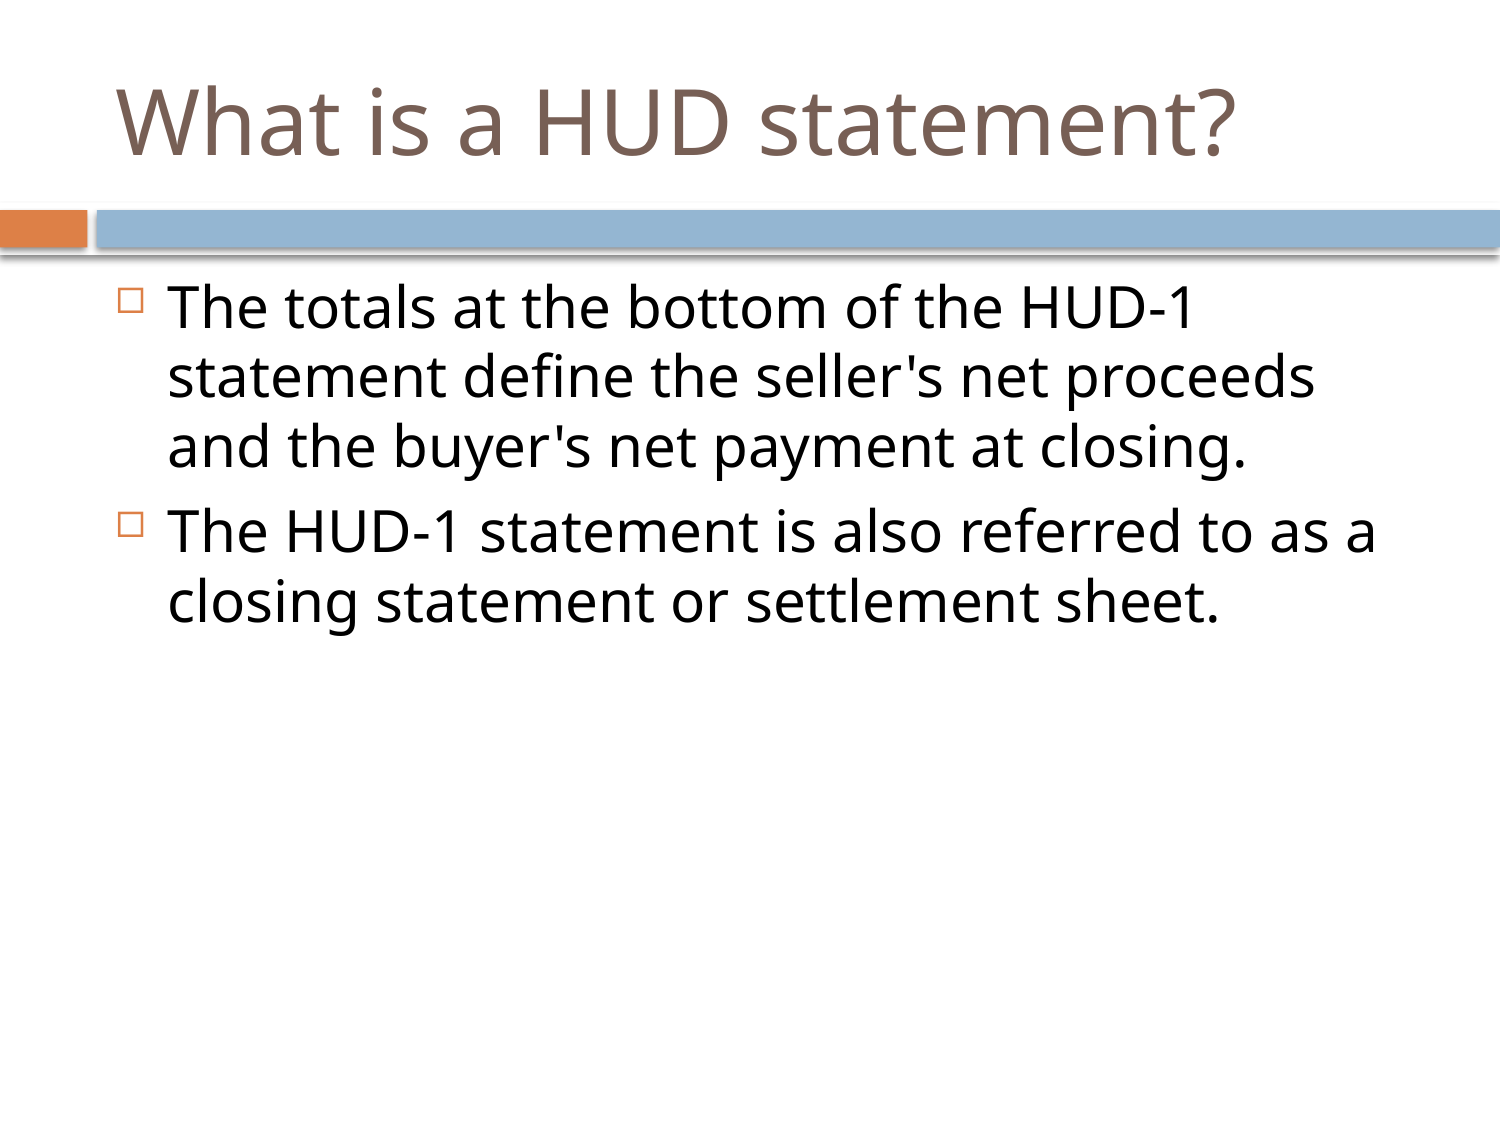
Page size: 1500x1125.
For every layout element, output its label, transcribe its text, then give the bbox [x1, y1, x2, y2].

list The totals at the bottom of the HUD‐1 statement define the seller's net proceeds and the buyer's net payment at closing. The HUD‐1 statement is also referred to as a closing statement or settlement sheet. [100, 262, 1438, 1000]
title What is a HUD statement? [100, 37, 1438, 200]
